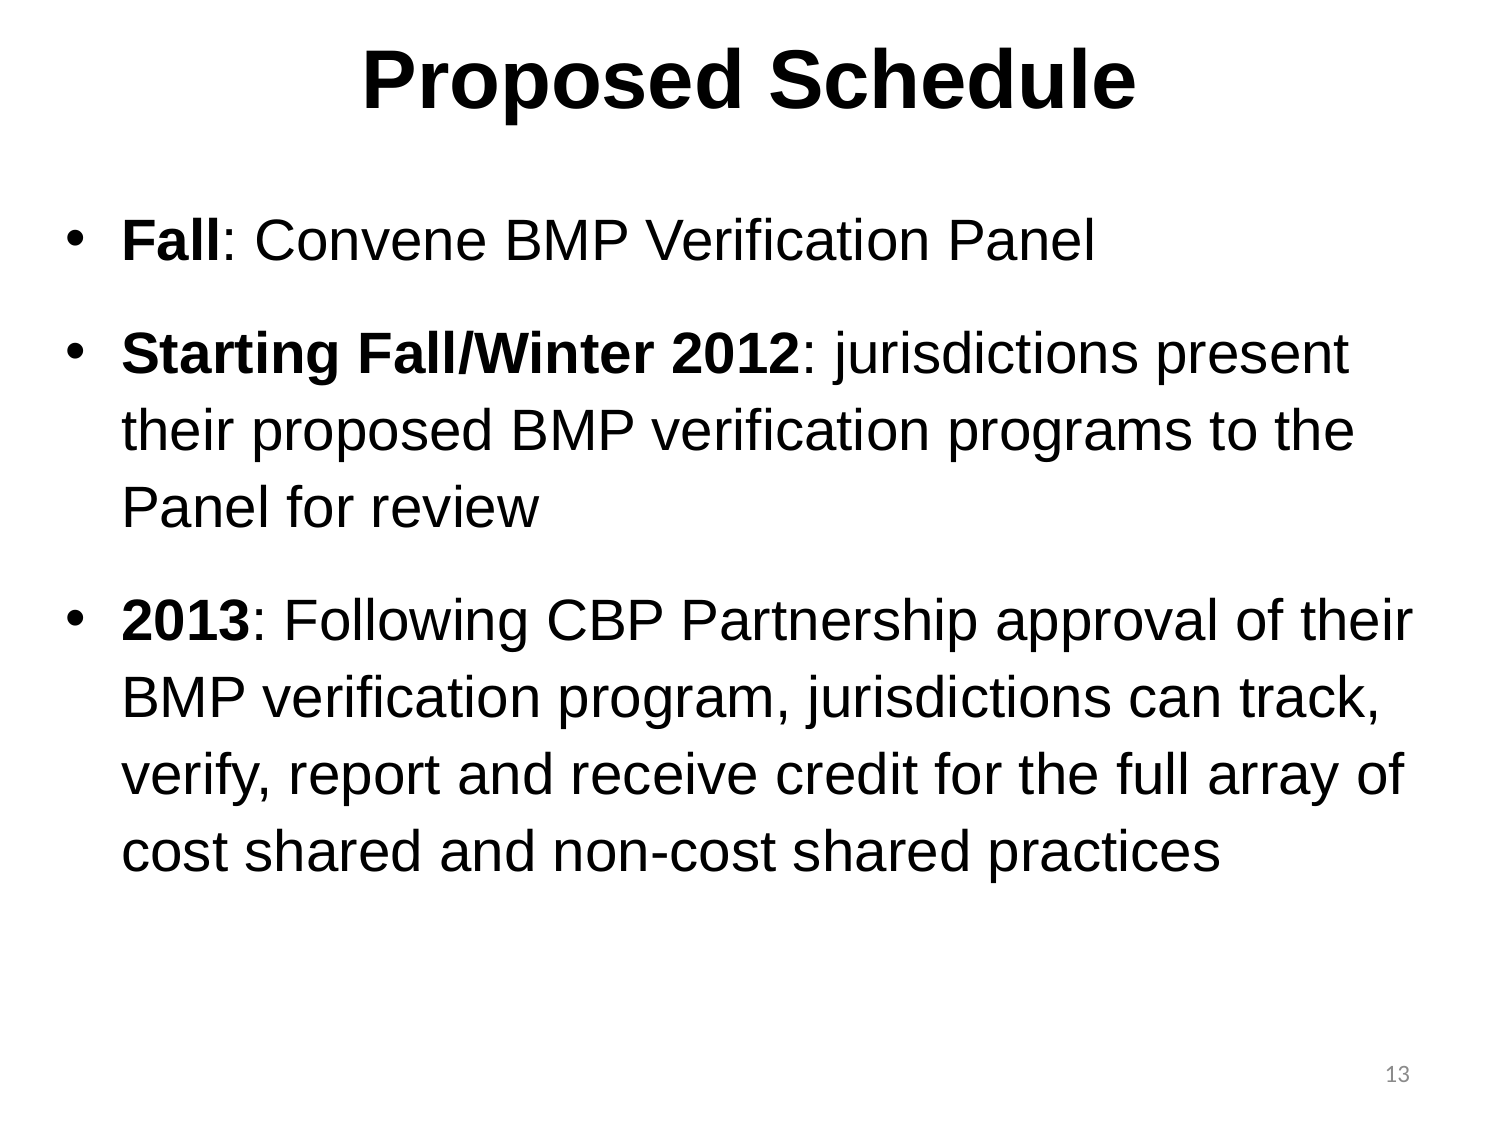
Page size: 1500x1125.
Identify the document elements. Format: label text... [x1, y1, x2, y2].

list Fall: Convene BMP Verification Panel Starting Fall/Winter 2012: jurisdictions present their proposed BMP verification programs to the Panel for review 2013: Following CBP Partnership approval of their BMP verification program, jurisdictions can track, verify, report and receive credit for the full array of cost shared and non-cost shared practices [50, 187, 1438, 1125]
slide_number 13 [1074, 1042, 1425, 1103]
title Proposed Schedule [75, 0, 1425, 150]
